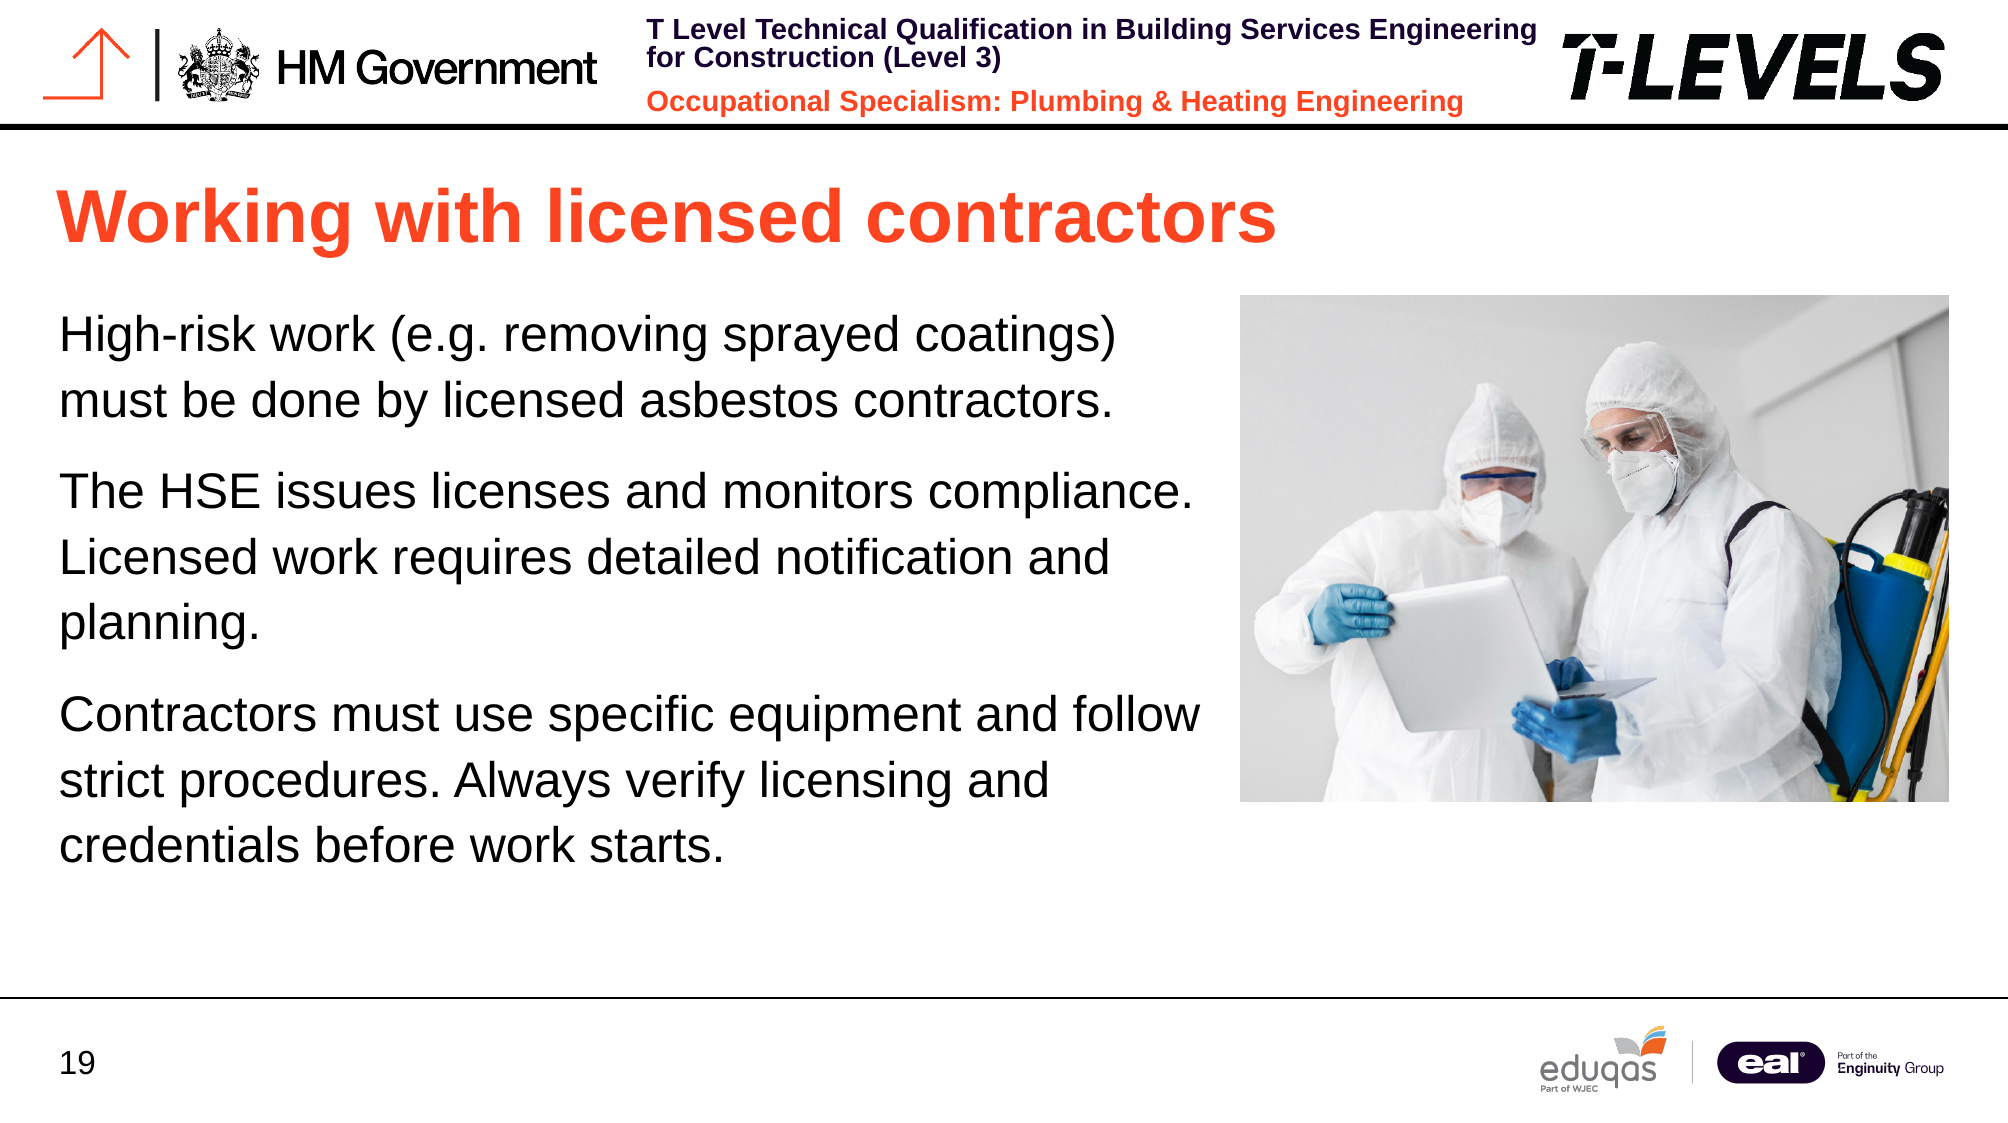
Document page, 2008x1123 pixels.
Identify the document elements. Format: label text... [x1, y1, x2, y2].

picture [1239, 294, 1949, 802]
title Working with licensed contractors [41, 111, 1949, 314]
picture [1543, 25, 1964, 108]
picture [155, 28, 597, 102]
picture [38, 27, 136, 100]
picture [1535, 1021, 1949, 1097]
list High-risk work (e.g. removing sprayed coatings) must be done by licensed asbestos contractors. The HSE issues licenses and monitors compliance. Licensed work requires detailed notification and planning. Contractors must use specific equipment and follow strict procedures. Always verify licensing and credentials before work starts. [59, 295, 1241, 936]
